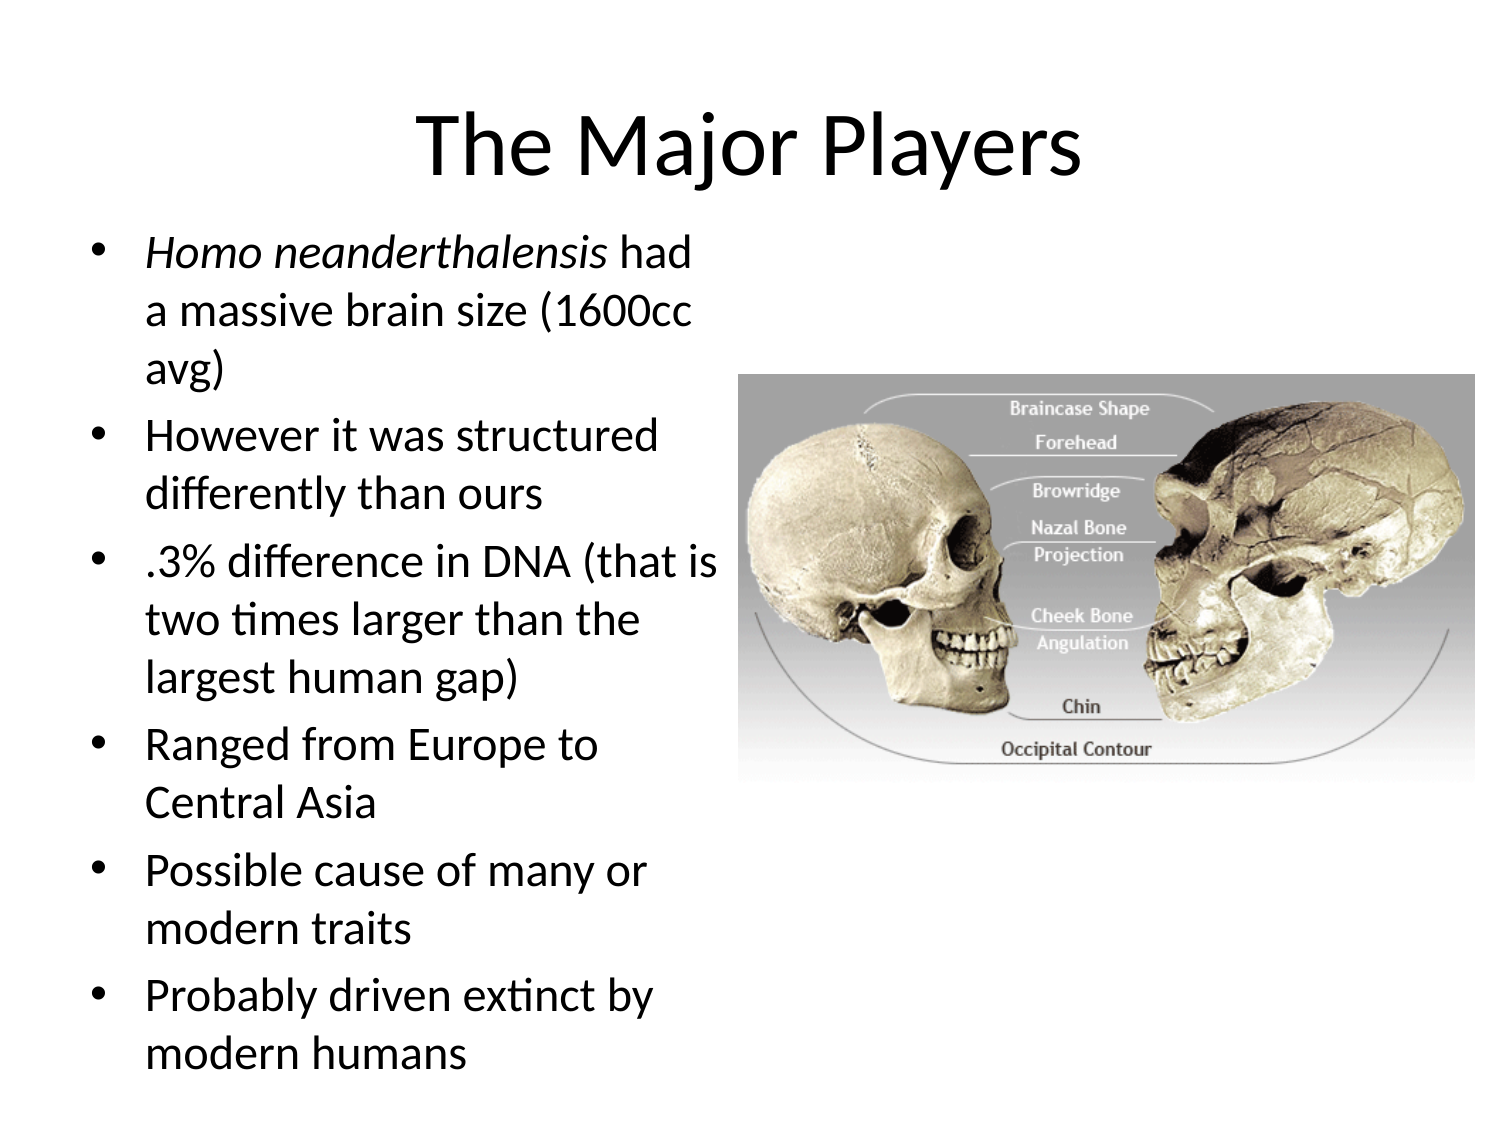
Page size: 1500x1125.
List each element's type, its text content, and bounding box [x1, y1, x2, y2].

list Homo neanderthalensis had a massive brain size (1600cc avg) However it was structured differently than ours .3% difference in DNA (that is two times larger than the largest human gap) Ranged from Europe to Central Asia Possible cause of many or modern traits Probably driven extinct by modern humans [75, 212, 738, 1088]
title The Major Players [75, 45, 1425, 233]
picture [737, 374, 1476, 801]
